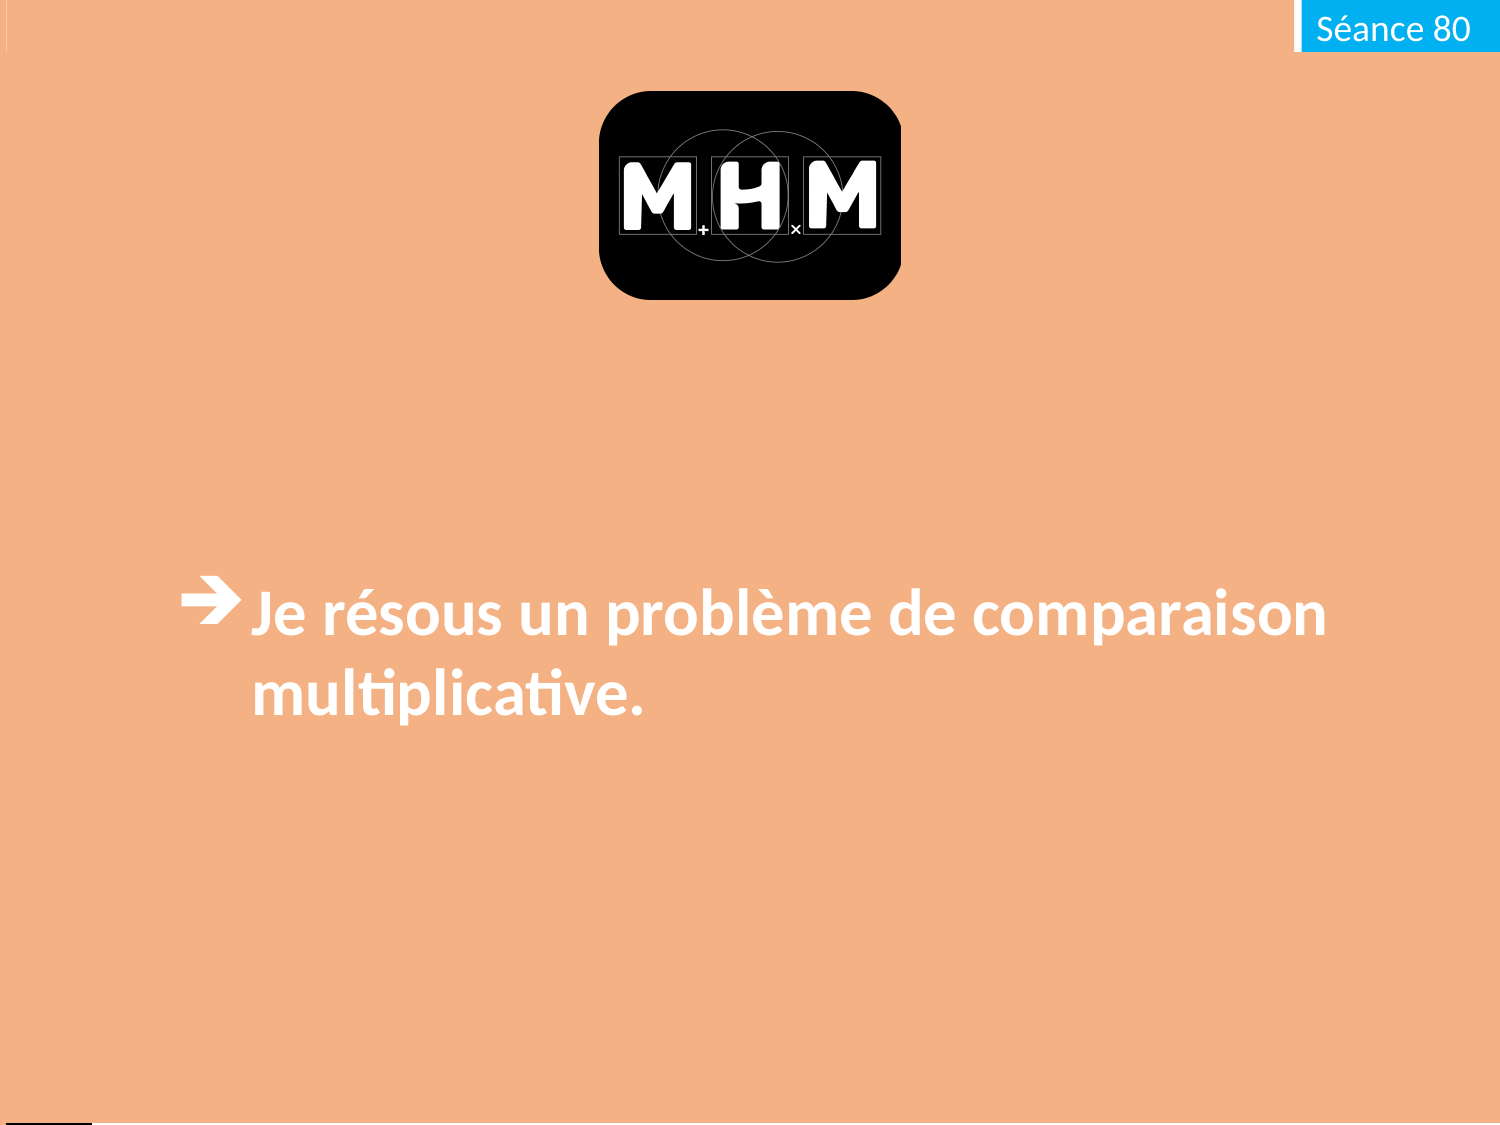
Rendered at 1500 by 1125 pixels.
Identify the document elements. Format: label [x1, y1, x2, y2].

text_box [0, 52, 1500, 1123]
